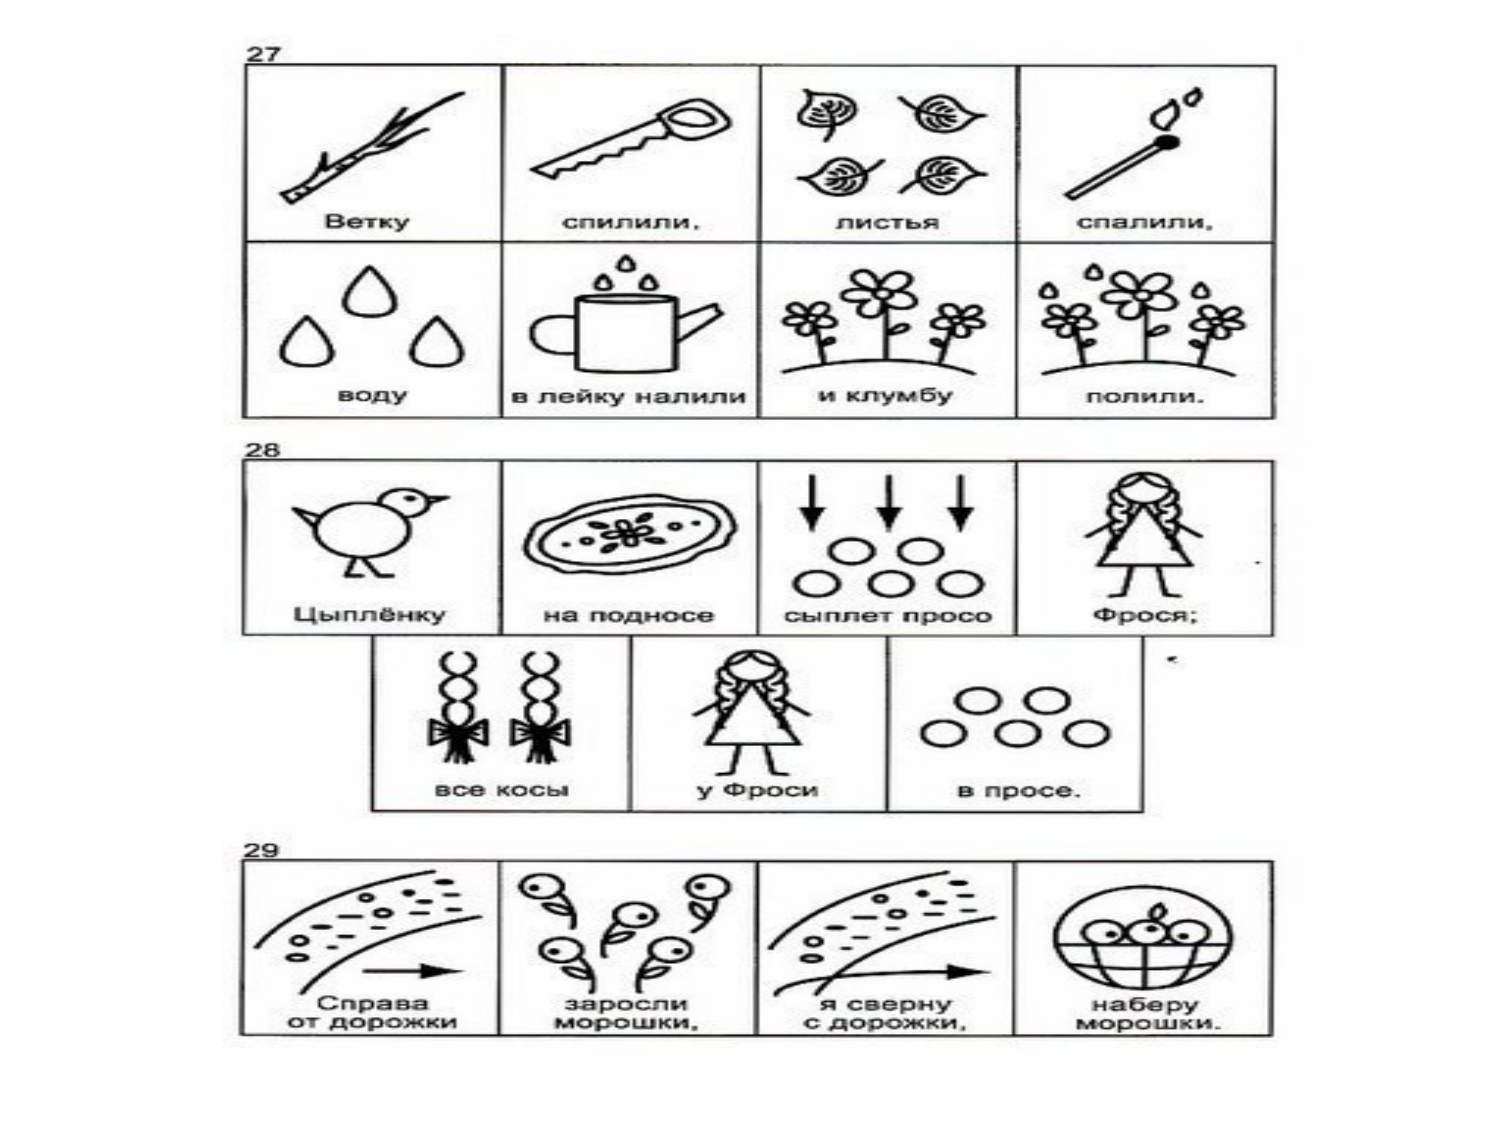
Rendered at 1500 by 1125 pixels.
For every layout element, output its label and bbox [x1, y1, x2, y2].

picture [222, 34, 1313, 1055]
